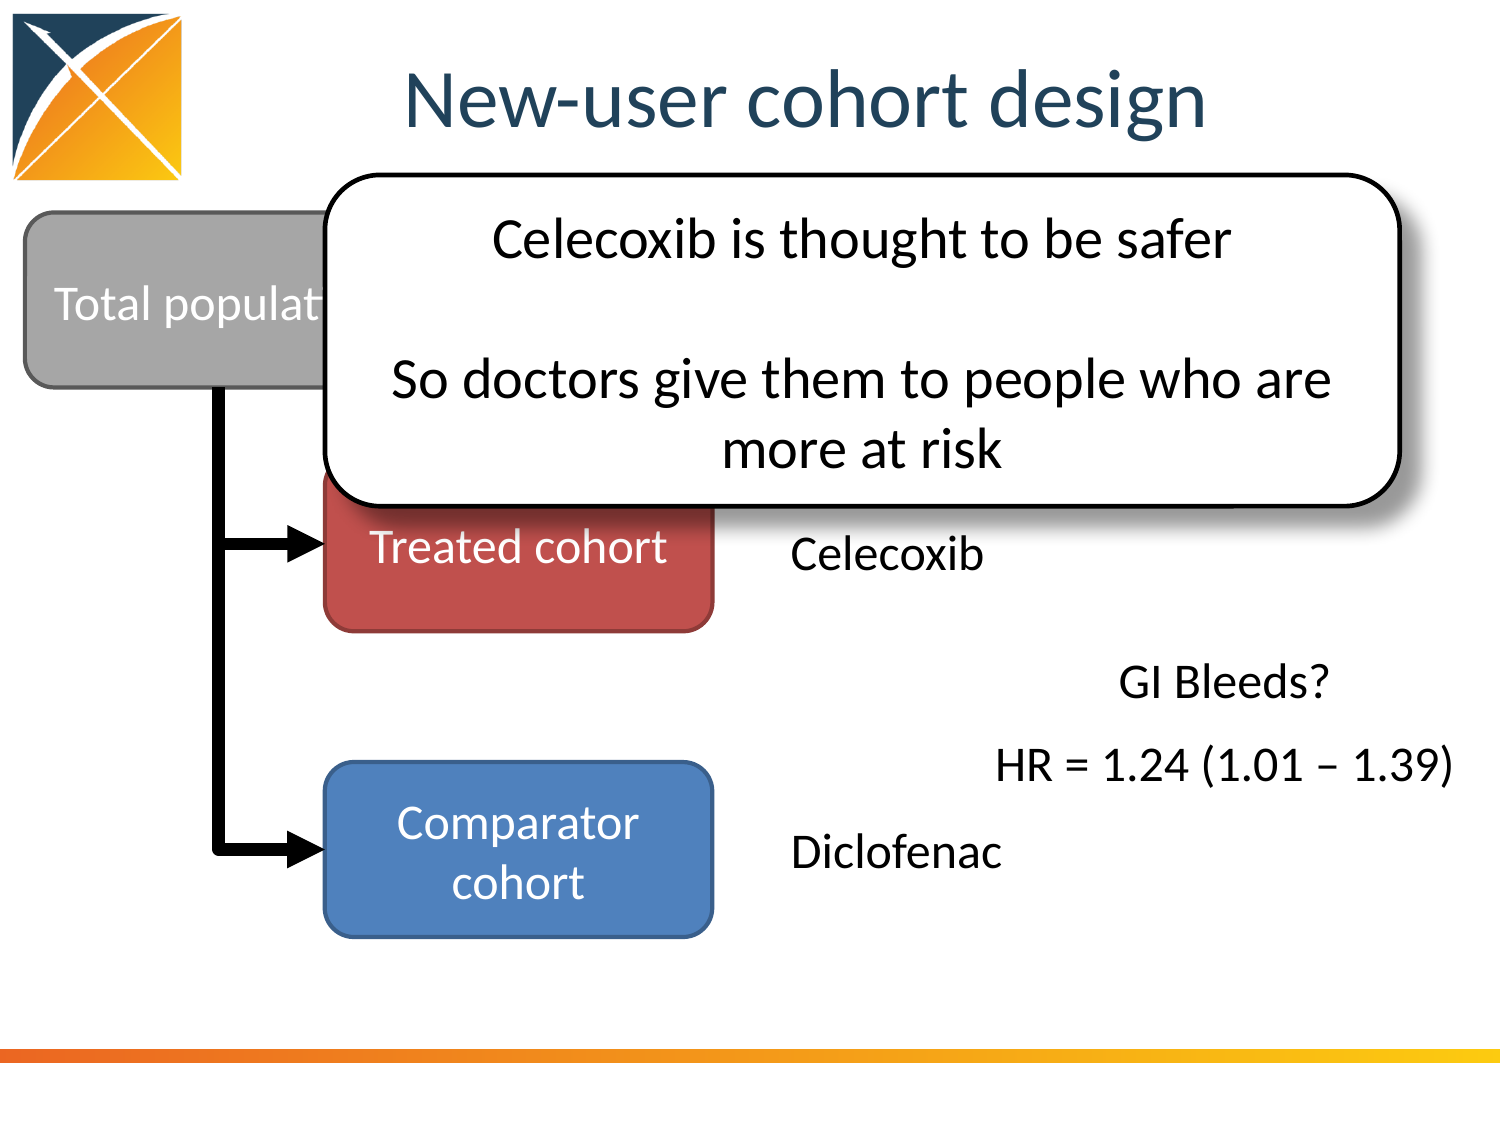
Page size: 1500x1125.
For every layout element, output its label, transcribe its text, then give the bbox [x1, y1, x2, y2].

text_box Celecoxib [775, 541, 1000, 589]
text_box Total population [22, 210, 326, 390]
text_box HR = 1.24 (1.01 – 1.39) [980, 724, 1470, 799]
text_box Treated cohort [322, 524, 715, 634]
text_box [40, 565, 503, 672]
text_box Comparator cohort [322, 759, 715, 940]
picture [0, 0, 206, 200]
title New-user cohort design [187, 24, 1425, 163]
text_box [193, 412, 351, 520]
text_box GI Bleeds? [1103, 641, 1347, 716]
text_box Diclofenac [776, 811, 1018, 887]
text_box Celecoxib is thought to be safer So doctors give them to people who are more at risk [322, 172, 1402, 509]
